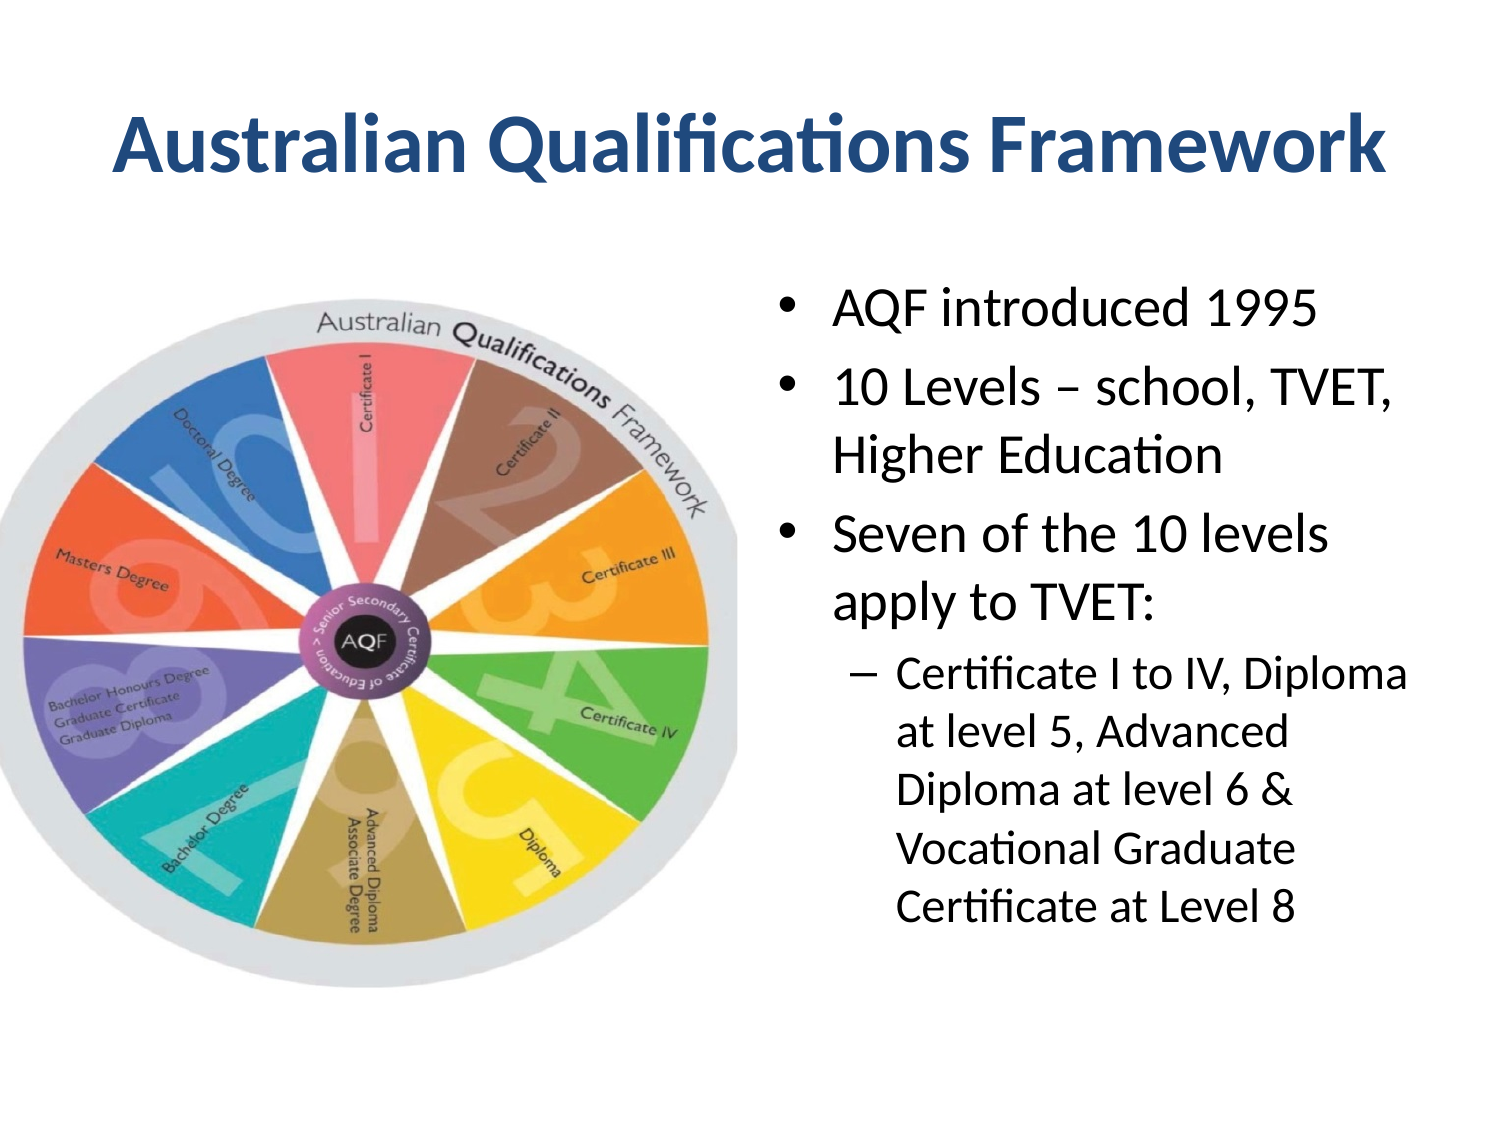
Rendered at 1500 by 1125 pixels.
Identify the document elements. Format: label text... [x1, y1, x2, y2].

list AQF introduced 1995 10 Levels – school, TVET, Higher Education Seven of the 10 levels apply to TVET: Certificate I to IV, Diploma at level 5, Advanced Diploma at level 6 & Vocational Graduate Certificate at Level 8 [762, 262, 1425, 1005]
title Australian Qualifications Framework [75, 45, 1425, 233]
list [0, 278, 738, 1006]
